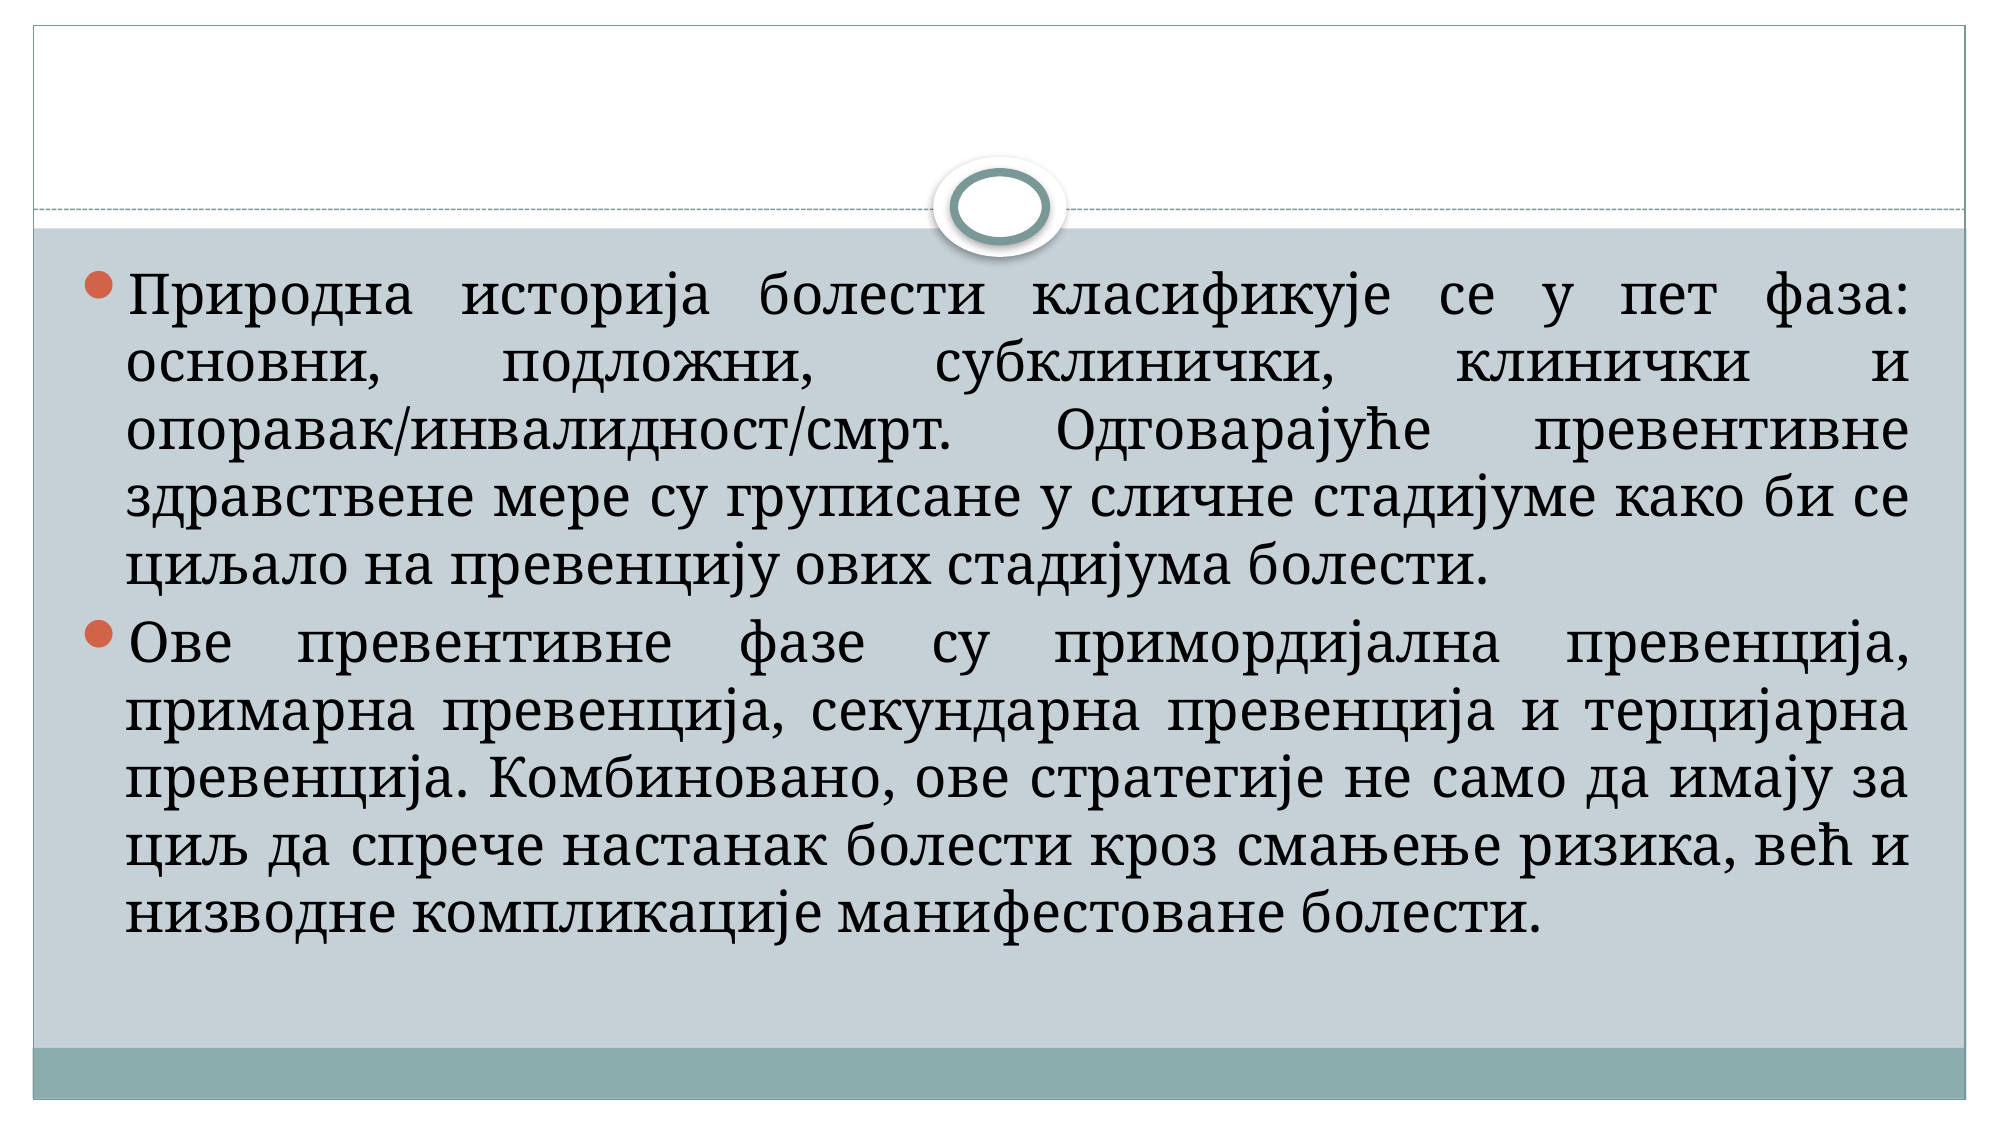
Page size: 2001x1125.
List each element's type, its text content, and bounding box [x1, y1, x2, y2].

list Природна историја болести класификује се у пет фаза: основни, подложни, субклинички, клинички и опоравак/инвалидност/смрт. Одговарајуће превентивне здравствене мере су груписане у сличне стадијуме како би се циљало на превенцију ових стадијума болести. Ове превентивне фазе су примордијална превенција, примарна превенција, секундарна превенција и терцијарна превенција. Комбиновано, ове стратегије не само да имају за циљ да спрече настанак болести кроз смањење ризика, већ и низводне компликације манифестоване болести. [66, 250, 1926, 1001]
